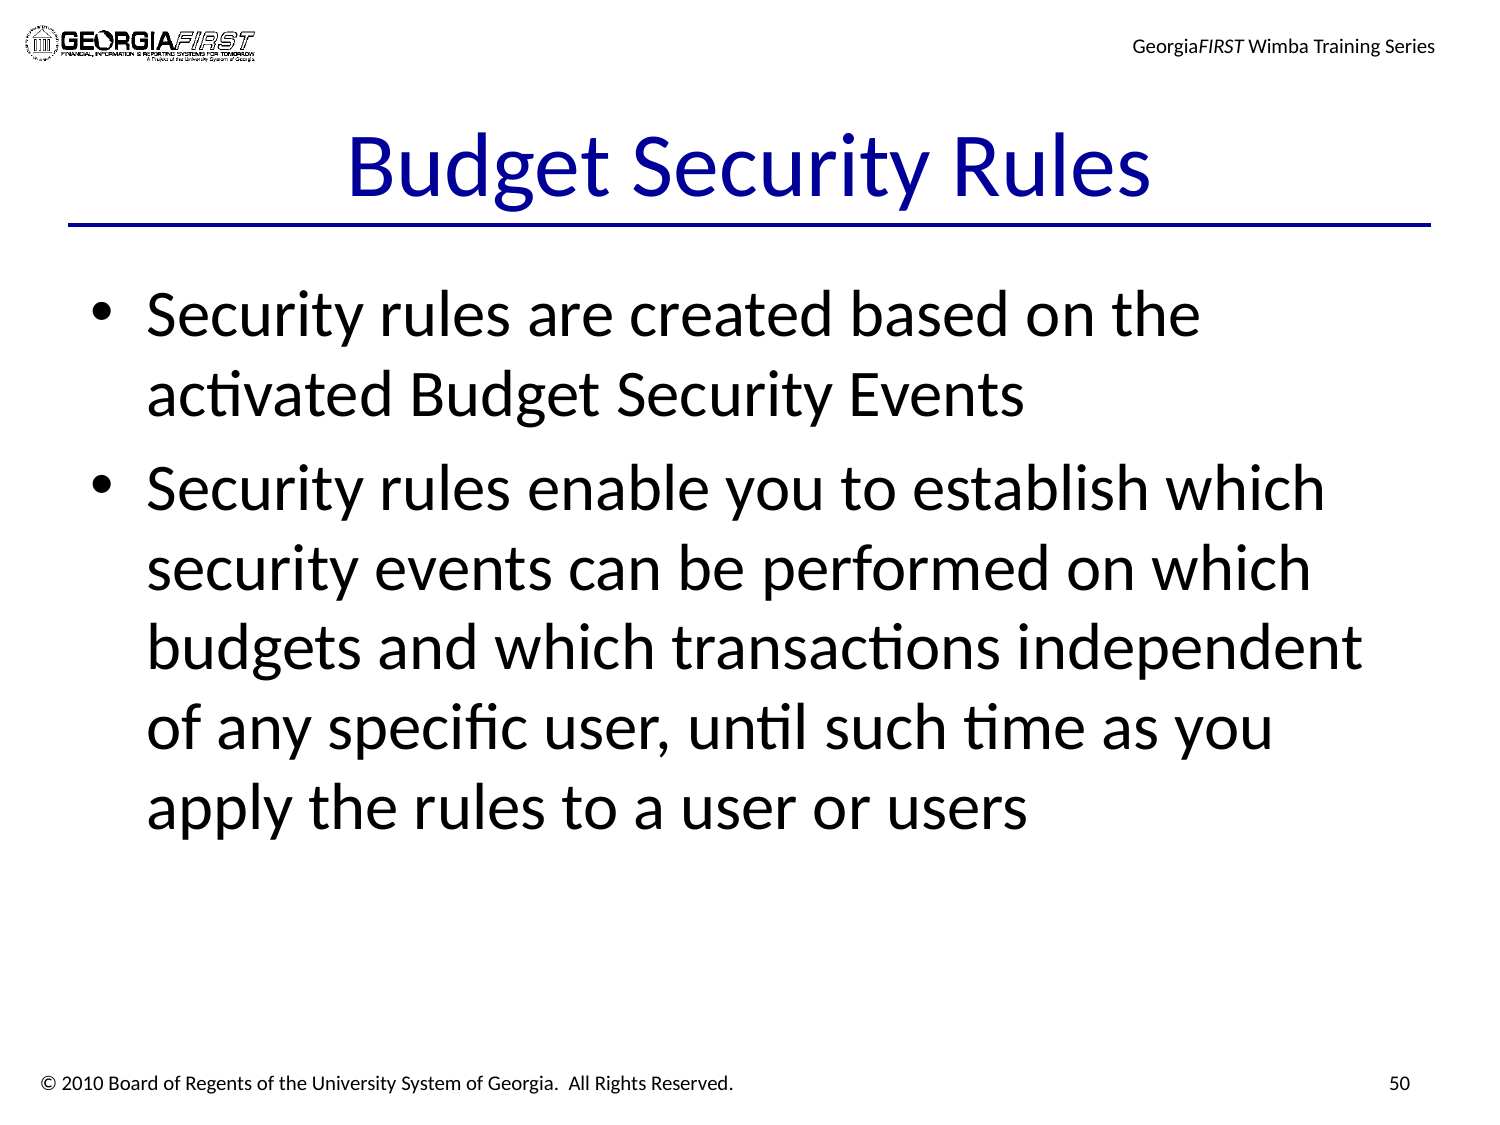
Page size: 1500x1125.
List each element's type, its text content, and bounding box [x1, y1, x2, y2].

title Budget Security Rules [75, 87, 1425, 233]
picture [24, 24, 255, 63]
list Security rules are created based on the activated Budget Security Events Security rules enable you to establish which security events can be performed on which budgets and which transactions independent of any specific user, until such time as you apply the rules to a user or users [75, 262, 1425, 1005]
